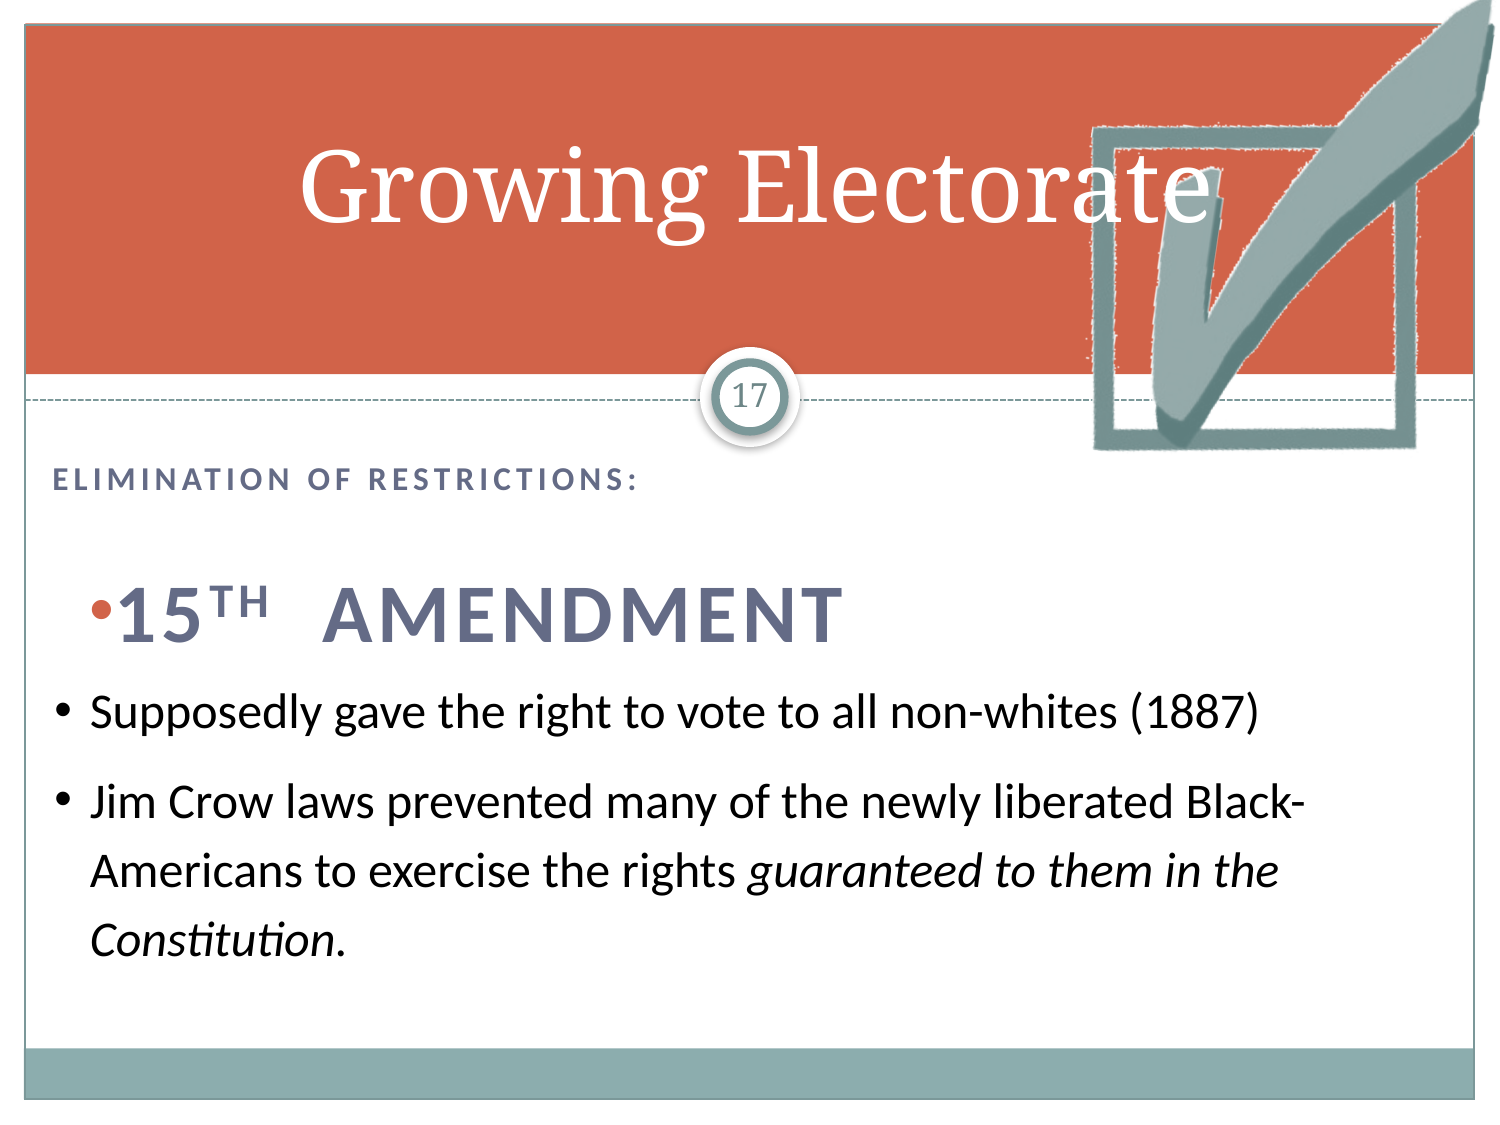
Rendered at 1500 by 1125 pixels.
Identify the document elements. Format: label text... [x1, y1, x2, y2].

title Growing Electorate [118, 87, 1073, 250]
picture [1080, 0, 1466, 473]
text_box Supposedly gave the right to vote to all non-whites (1887) Jim Crow laws prevented many of the newly liberated Black-Americans to exercise the rights guaranteed to them in the Constitution. [37, 662, 1463, 974]
list Elimination of restrictions: 15th Amendment [37, 450, 1438, 662]
slide_number 17 [712, 360, 788, 434]
